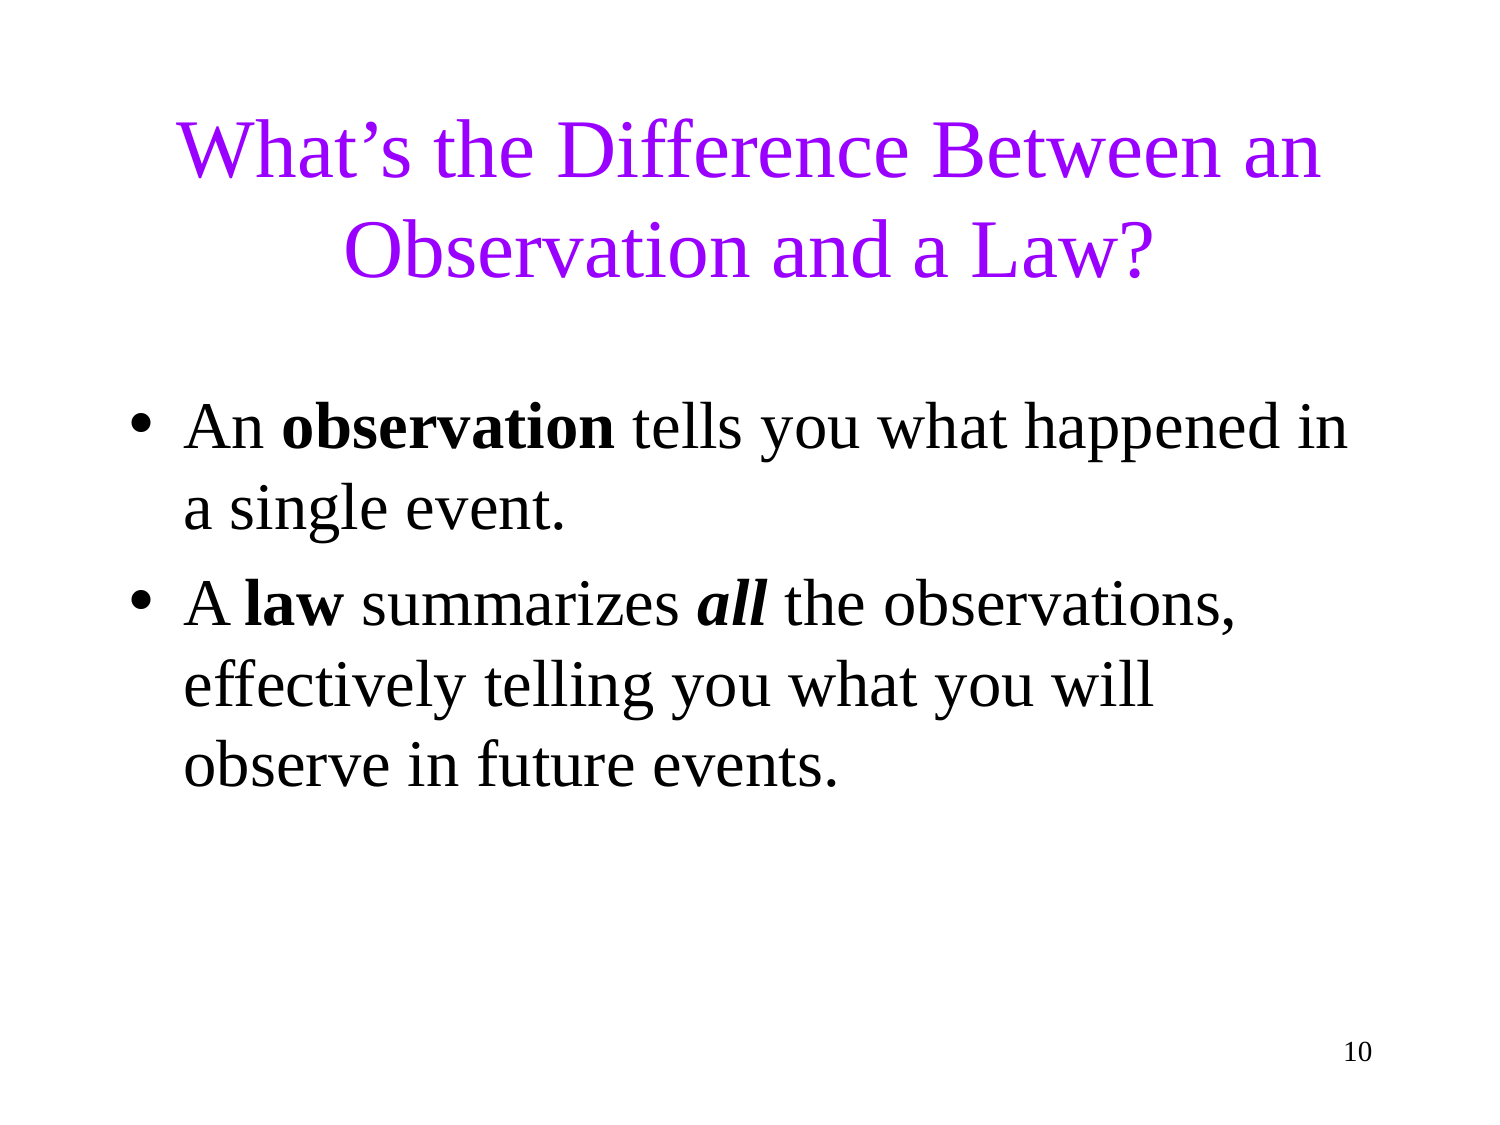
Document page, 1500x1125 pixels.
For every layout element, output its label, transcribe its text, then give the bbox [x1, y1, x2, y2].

text_box <number> [1074, 1024, 1388, 1100]
text_box An observation tells you what happened in a single event. A law summarizes all the observations, effectively telling you what you will observe in future events. [112, 374, 1388, 1000]
text_box What’s the Difference Between an Observation and a Law? [112, 99, 1388, 288]
